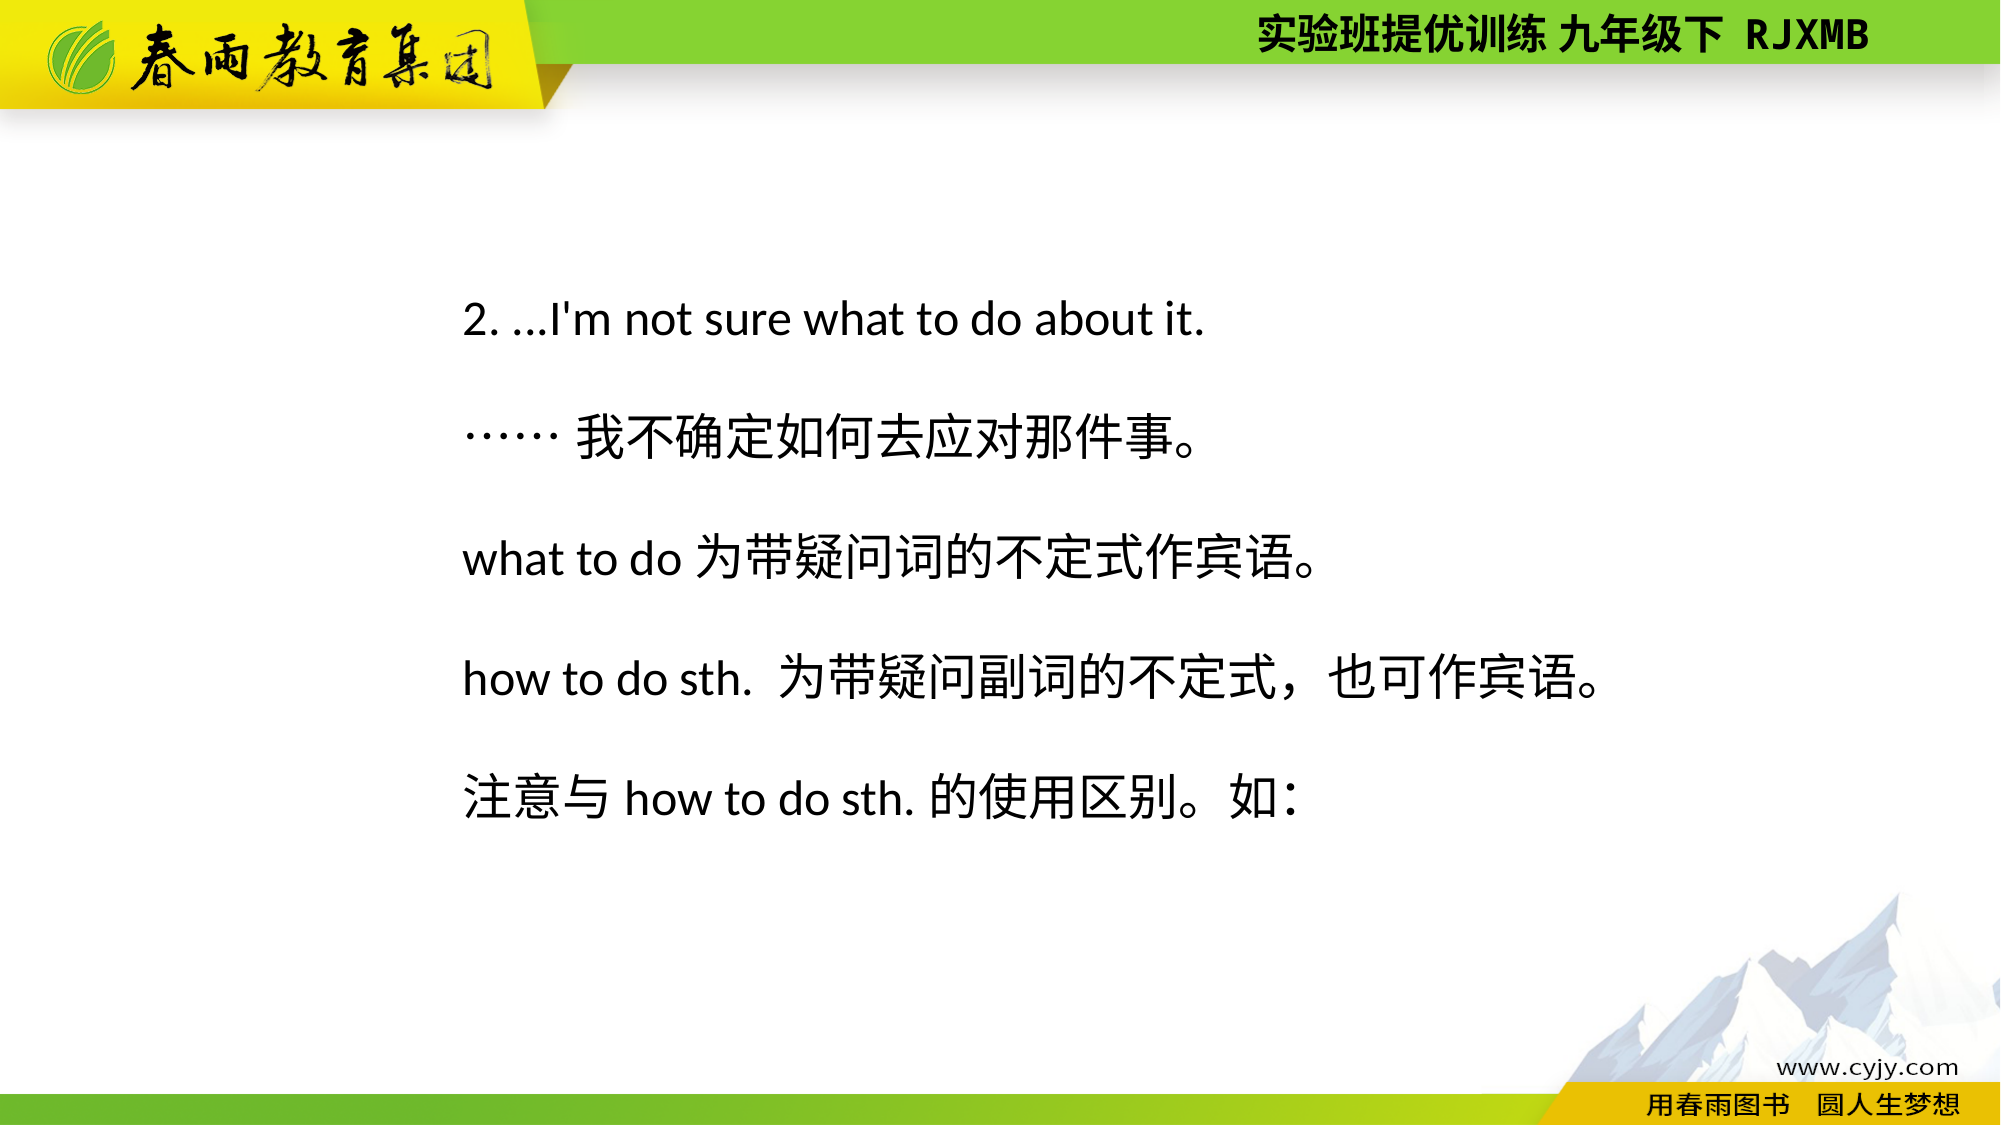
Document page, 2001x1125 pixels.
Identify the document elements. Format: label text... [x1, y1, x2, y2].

picture [0, 0, 2001, 1125]
text_box 2. ...I'm not sure what to do about it. ……我不确定如何去应对那件事。 what to do为带疑问词的不定式作宾语。 how to do sth. 为带疑问副词的不定式，也可作宾语。 注意与how to do sth.的使用区别。如： [348, 217, 1718, 833]
